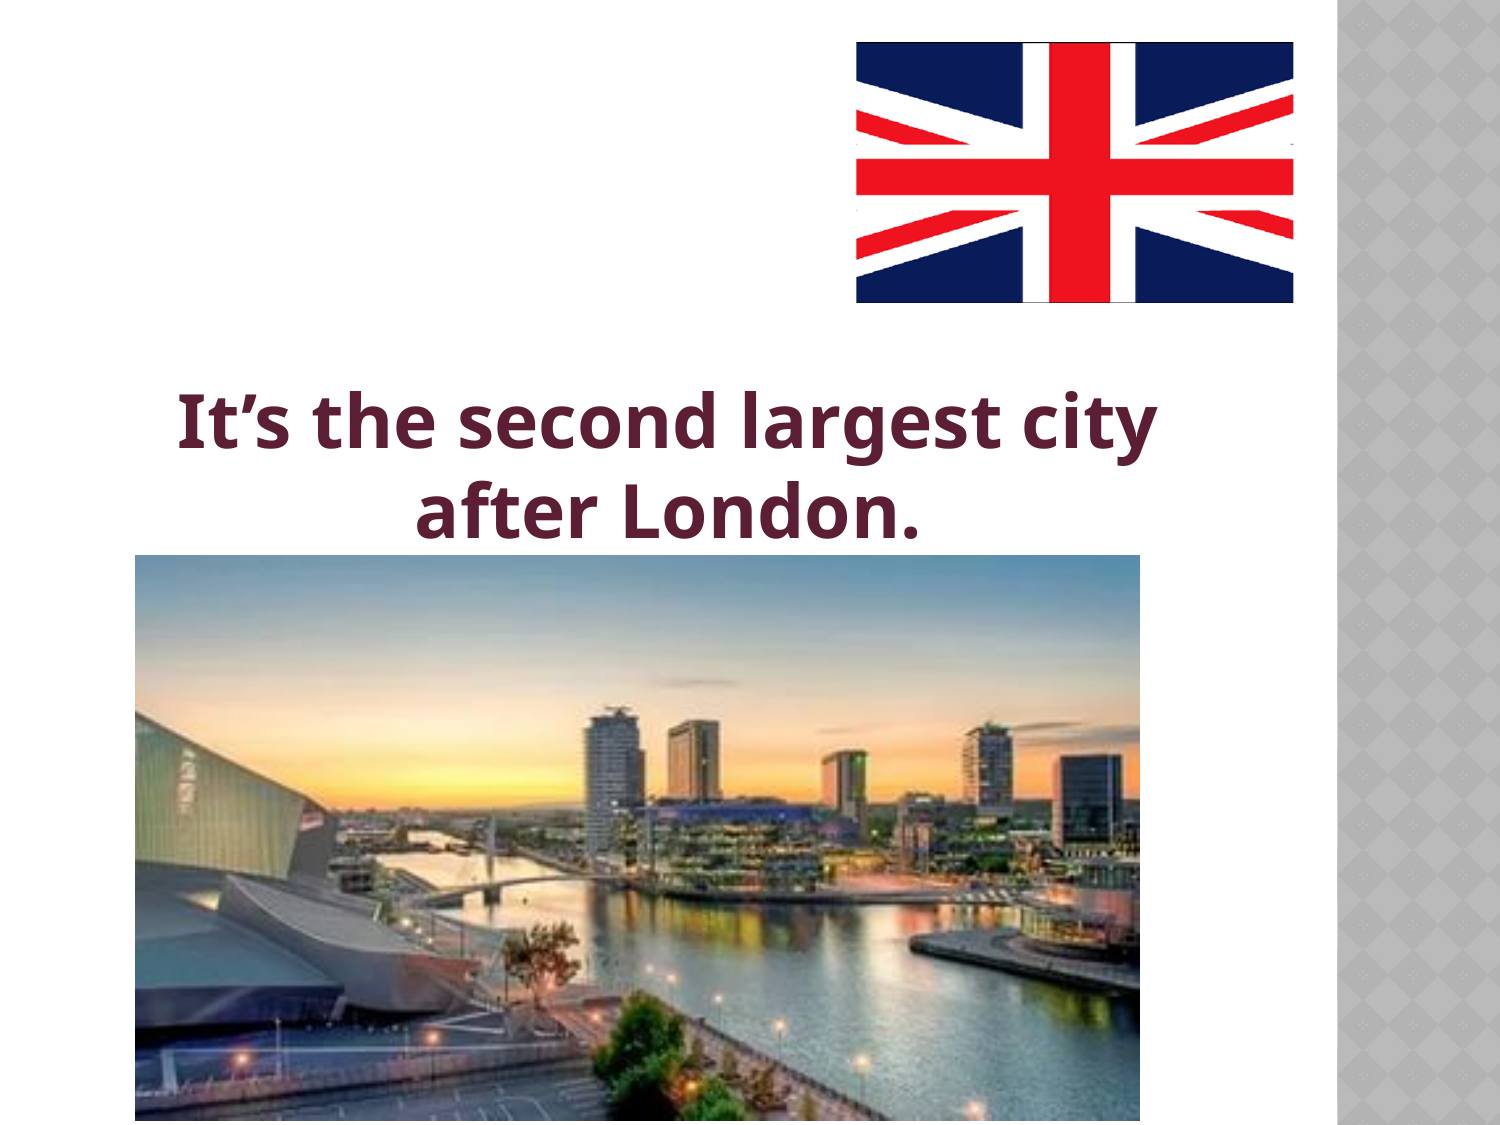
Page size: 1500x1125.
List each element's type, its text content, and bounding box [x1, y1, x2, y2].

picture [855, 42, 1294, 303]
picture [135, 554, 1141, 1121]
list It’s the second largest city after London. [75, 264, 1263, 1059]
